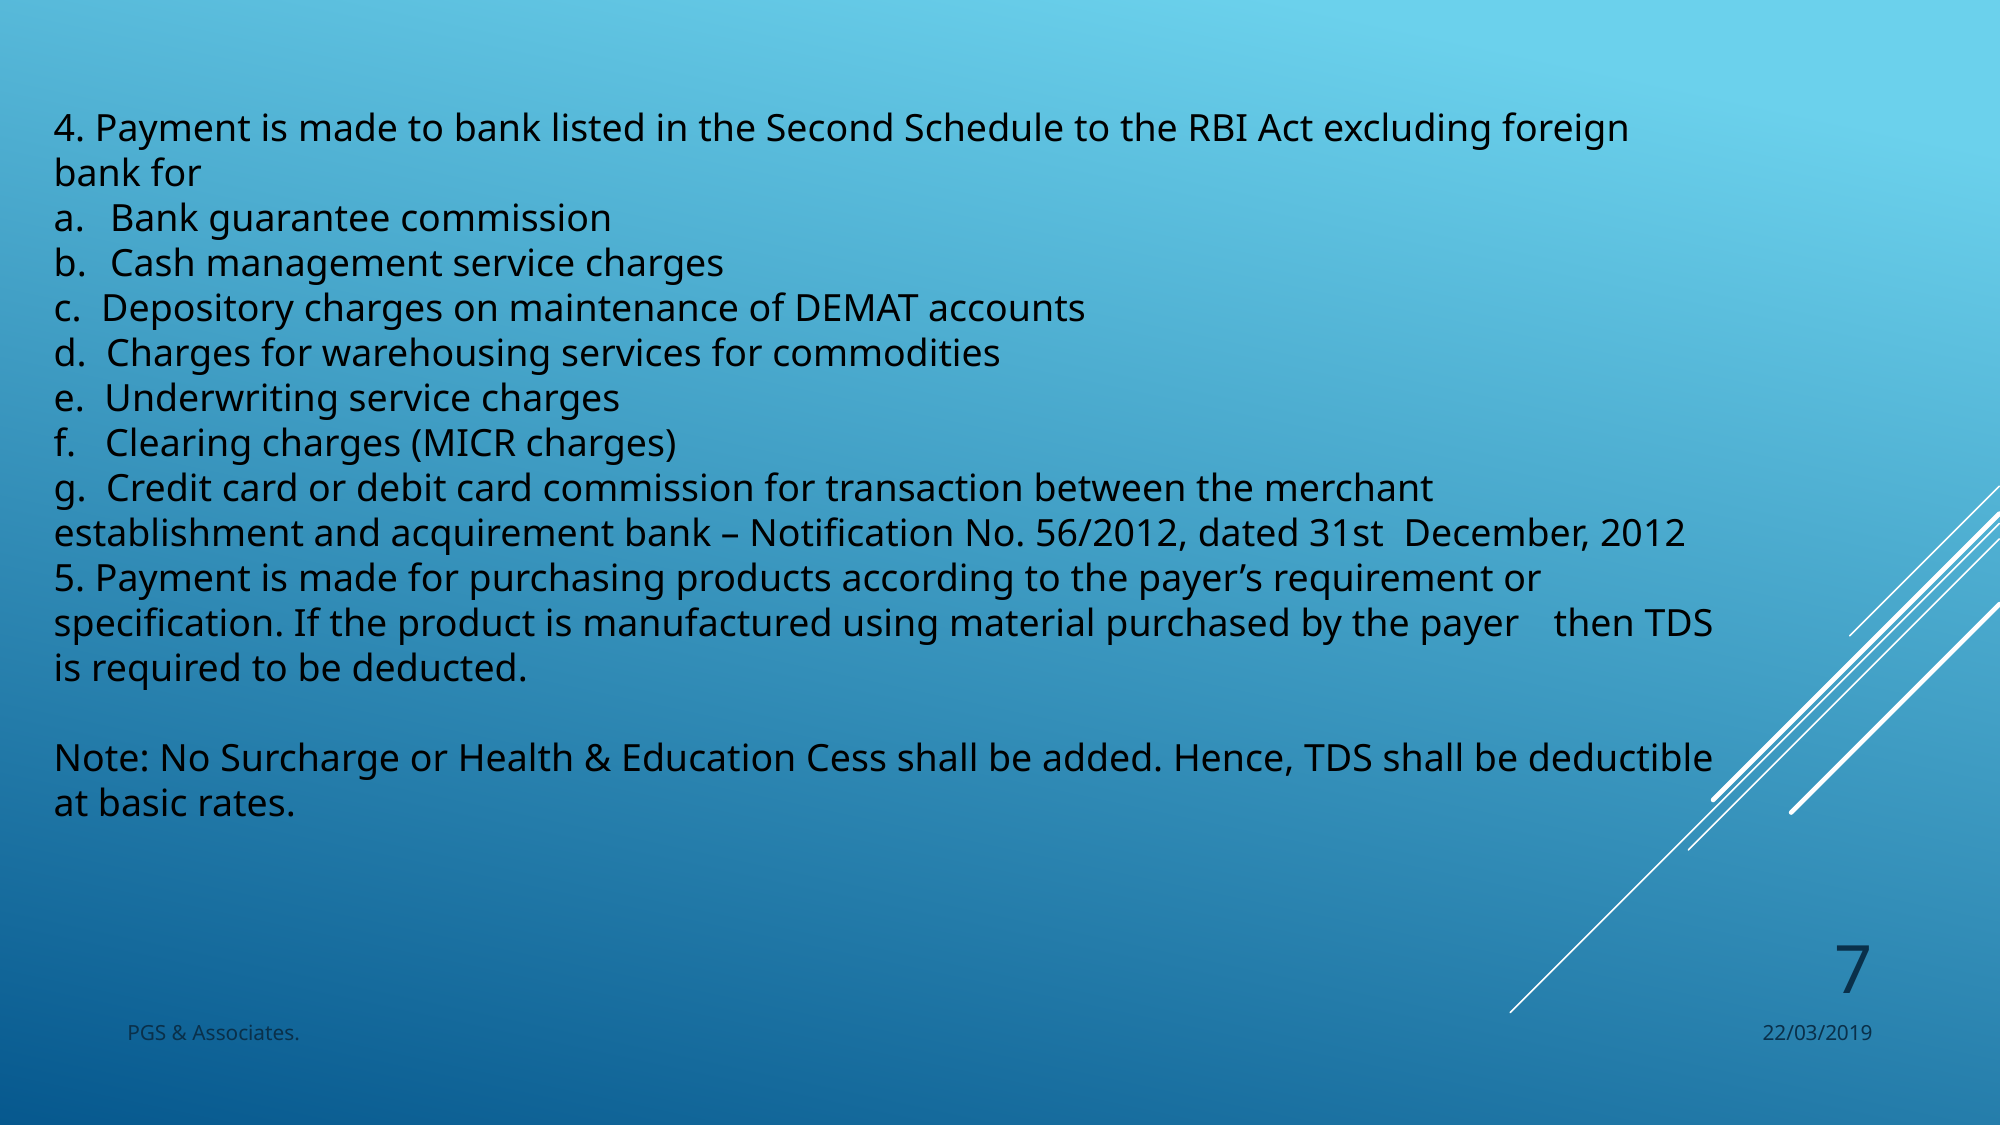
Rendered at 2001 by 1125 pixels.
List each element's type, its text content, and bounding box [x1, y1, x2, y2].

text_box 4. Payment is made to bank listed in the Second Schedule to the RBI Act excluding foreign bank for Bank guarantee commission Cash management service charges c. Depository charges on maintenance of DEMAT accounts d. Charges for warehousing services for commodities e. Underwriting service charges f. Clearing charges (MICR charges) g. Credit card or debit card commission for transaction between the merchant establishment and acquirement bank – Notification No. 56/2012, dated 31st December, 2012 5. Payment is made for purchasing products according to the payer’s requirement or specification. If the product is manufactured using material purchased by the payer then TDS is required to be deducted. Note: No Surcharge or Health & Education Cess shall be added. Hence, TDS shall be deductible at basic rates. [39, 96, 1735, 832]
footer PGS & Associates. [112, 1012, 1350, 1073]
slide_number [1624, 1012, 1888, 1073]
slide_number 7 [1700, 915, 1888, 1025]
